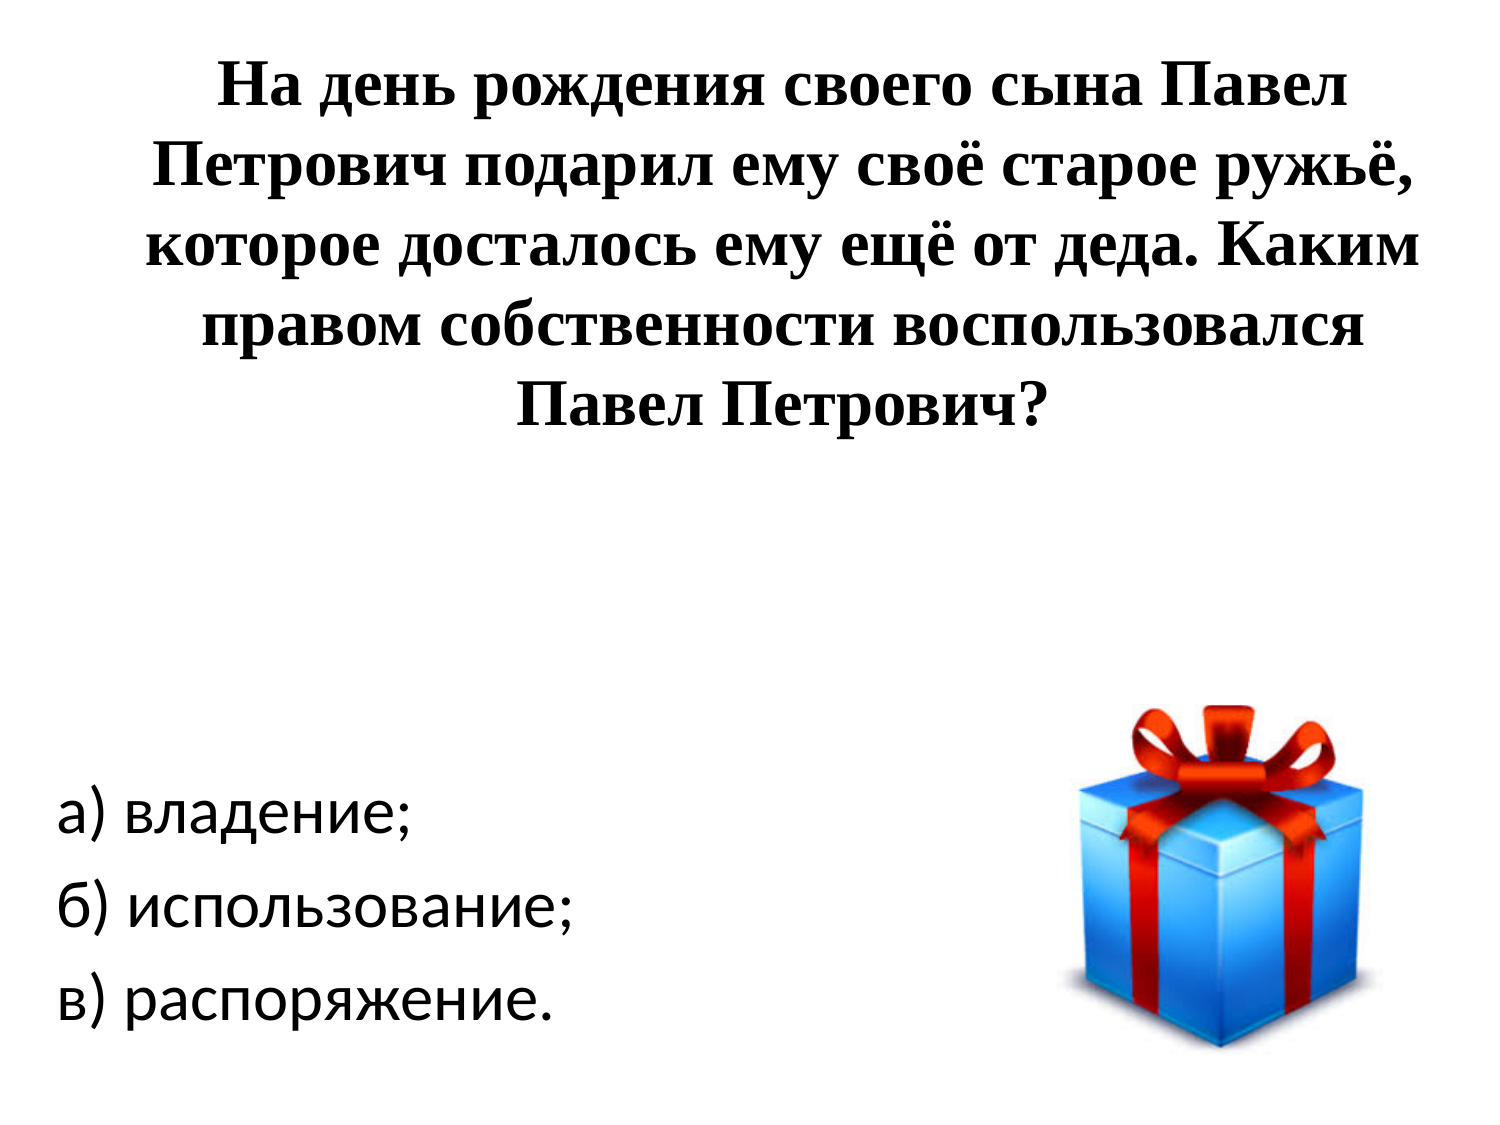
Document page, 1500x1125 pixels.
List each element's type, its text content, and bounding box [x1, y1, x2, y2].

list На день рождения своего сына Павел Петрович подарил ему своё старое ружьё, которое досталось ему ещё от деда. Каким правом собственности воспользовался Павел Петрович? а) владение; б) использование; в) распоряжение. [41, 30, 1471, 1071]
picture [1045, 703, 1398, 1056]
